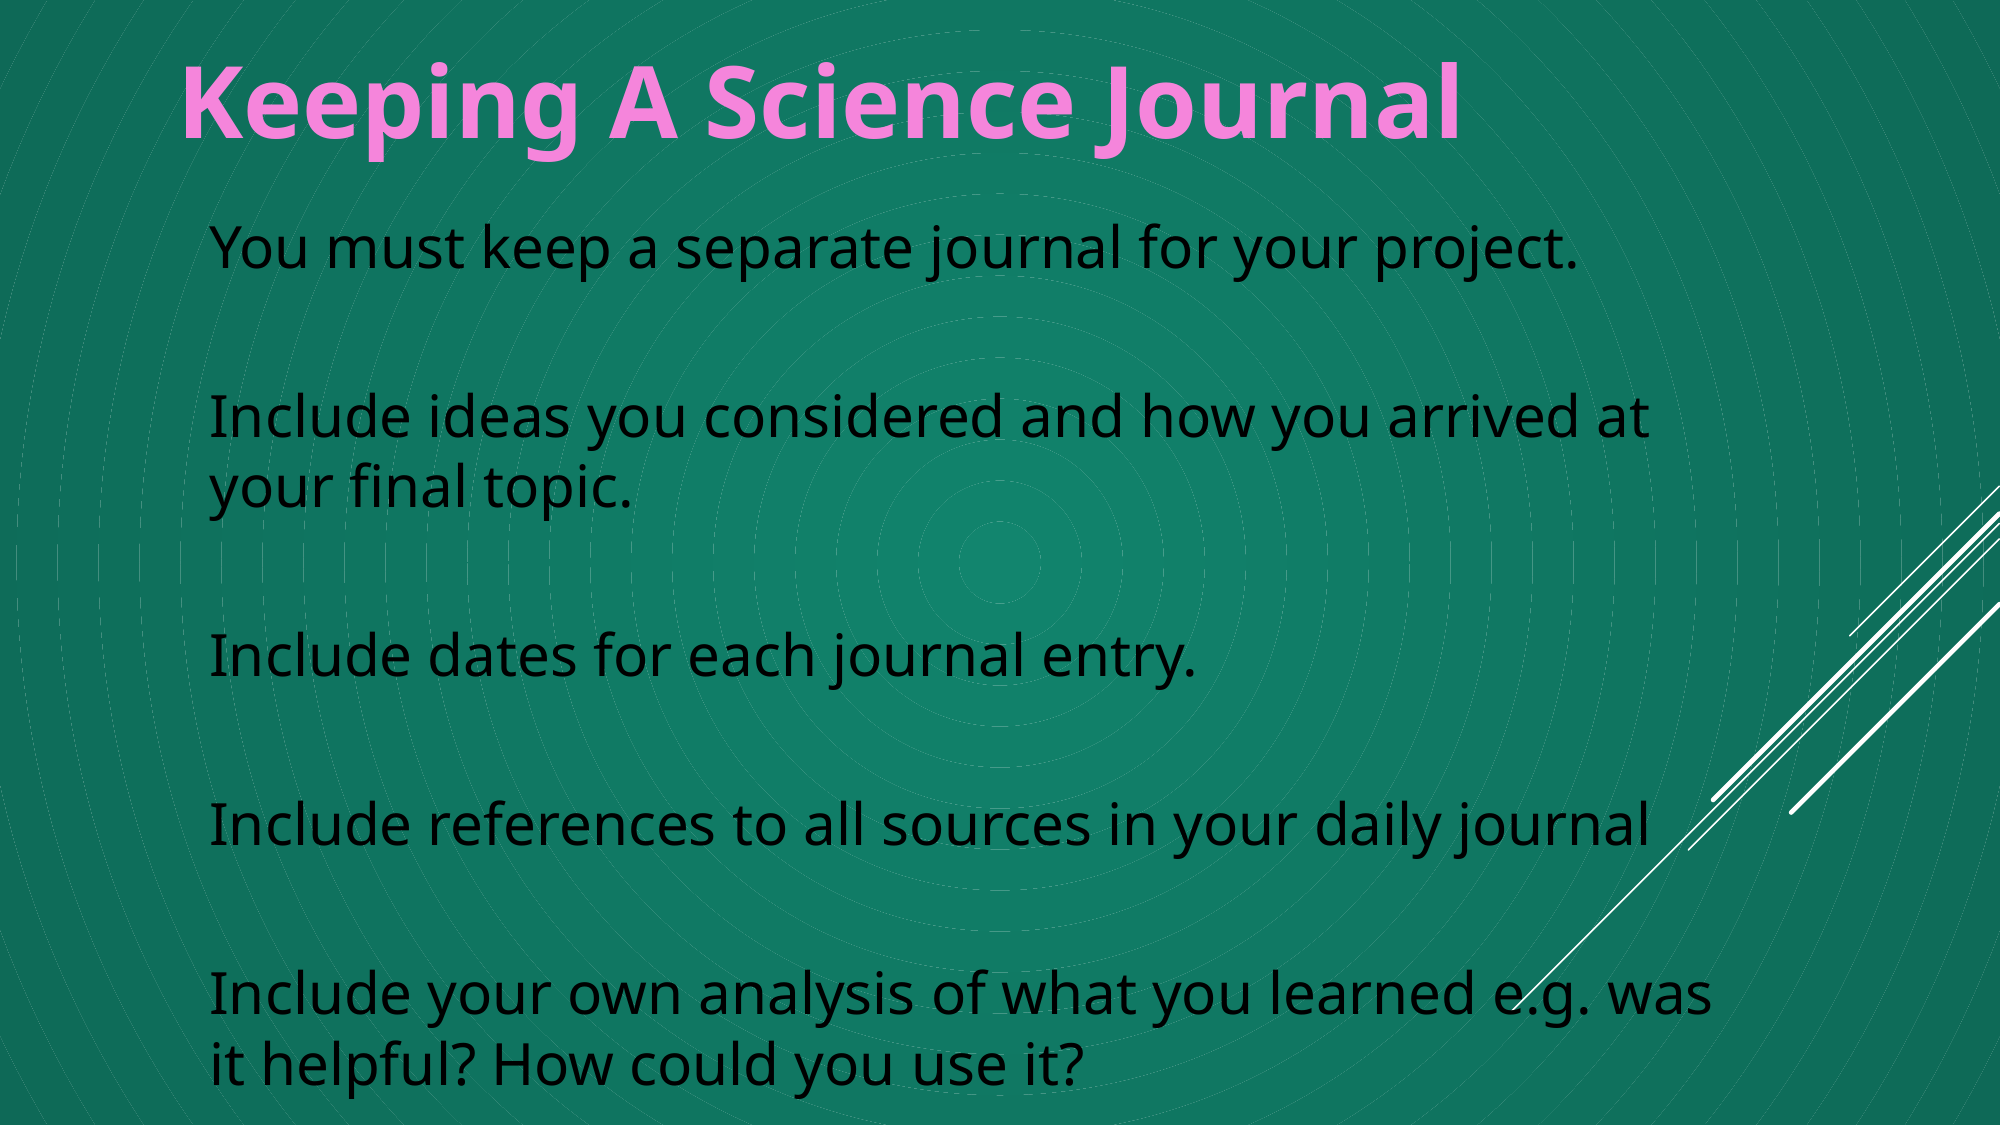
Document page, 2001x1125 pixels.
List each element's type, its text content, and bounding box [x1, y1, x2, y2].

text_box You must keep a separate journal for your project. Include ideas you considered and how you arrived at your final topic. Include dates for each journal entry. Include references to all sources in your daily journal Include your own analysis of what you learned e.g. was it helpful? How could you use it? [194, 202, 1759, 1125]
text_box Keeping A Science Journal [161, 31, 1482, 167]
